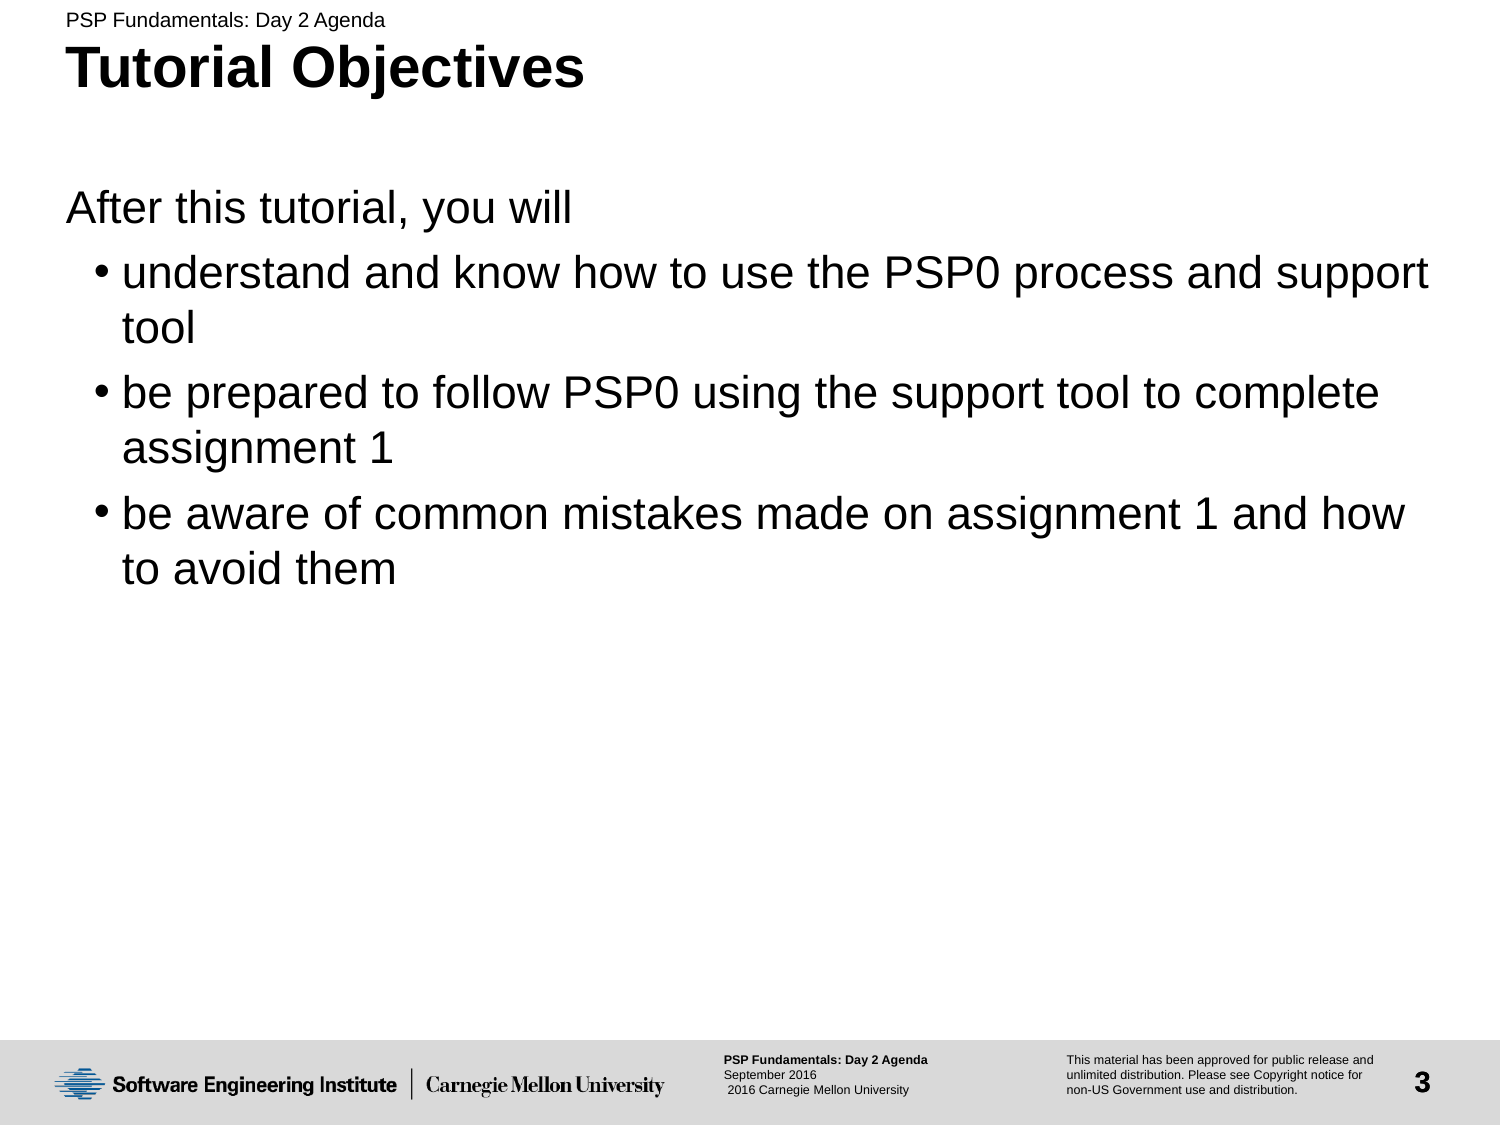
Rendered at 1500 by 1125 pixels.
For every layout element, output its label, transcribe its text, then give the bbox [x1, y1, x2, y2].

title Tutorial Objectives [65, 37, 1430, 148]
picture [46, 1061, 673, 1104]
list After this tutorial, you will understand and know how to use the PSP0 process and support tool be prepared to follow PSP0 using the support tool to complete assignment 1 be aware of common mistakes made on assignment 1 and how to avoid them [65, 177, 1431, 1000]
